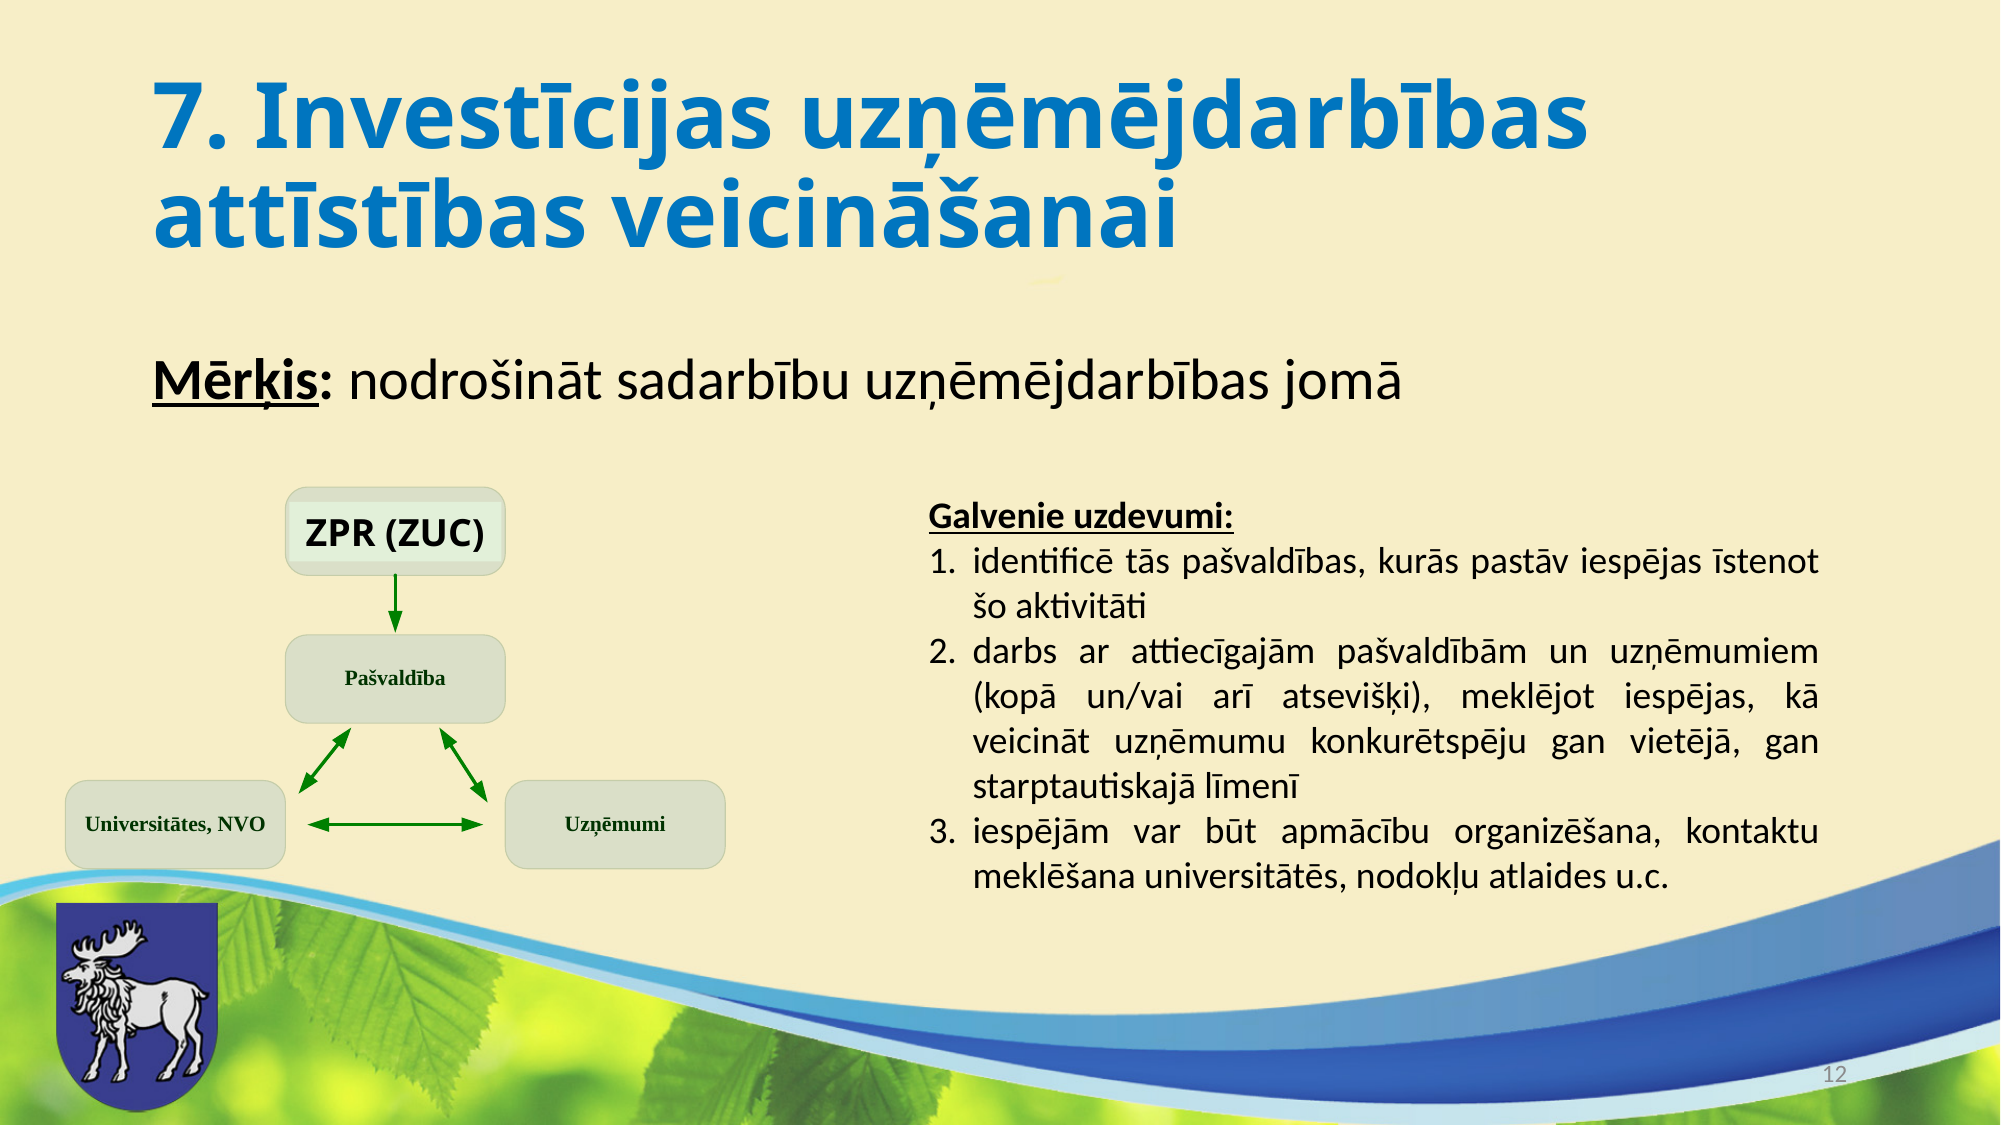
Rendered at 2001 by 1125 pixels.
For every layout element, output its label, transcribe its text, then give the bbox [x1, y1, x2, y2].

text_box Galvenie uzdevumi: identificē tās pašvaldības, kurās pastāv iespējas īstenot šo aktivitāti darbs ar attiecīgajām pašvaldībām un uzņēmumiem (kopā un/vai arī atsevišķi), meklējot iespējas, kā veicināt uzņēmumu konkurētspēju gan vietējā, gan starptautiskajā līmenī iespējām var būt apmācību organizēšana, kontaktu meklēšana universitātēs, nodokļu atlaides u.c. [913, 484, 1836, 904]
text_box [62, 484, 729, 872]
slide_number 12 [1412, 1042, 1863, 1103]
title 7. Investīcijas uzņēmējdarbības attīstības veicināšanai [137, 59, 1863, 278]
picture [0, 0, 2001, 1125]
list Mērķis: nodrošināt sadarbību uzņēmējdarbības jomā [137, 300, 1477, 462]
